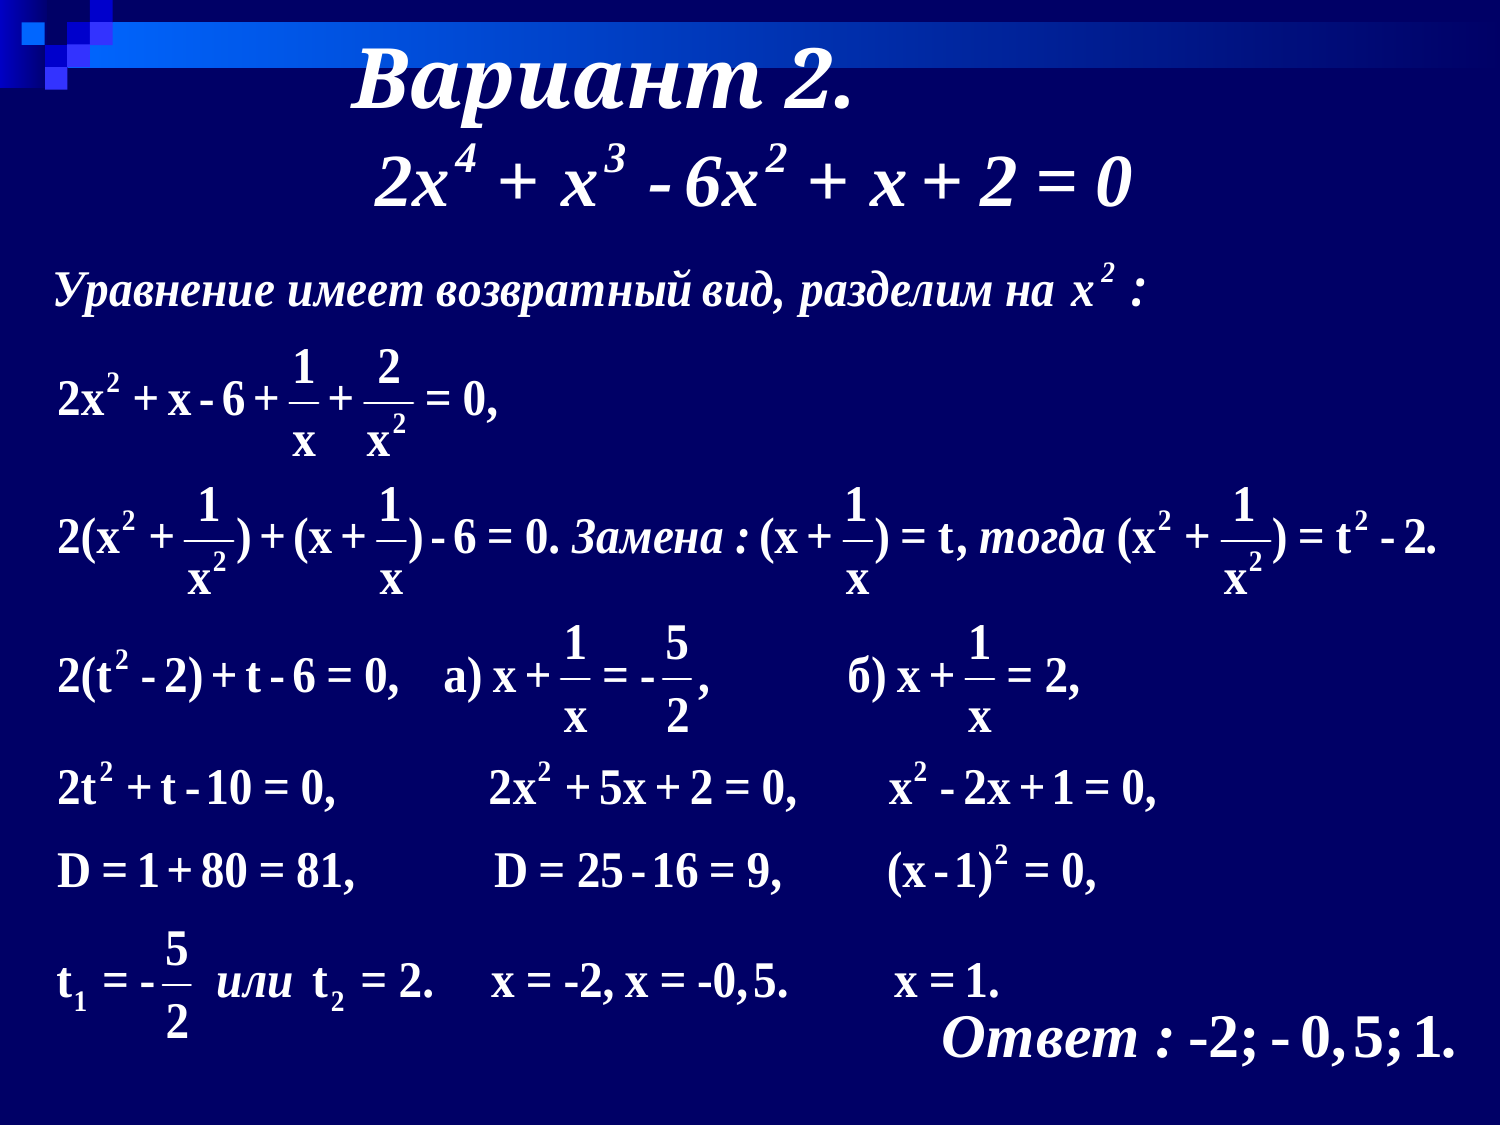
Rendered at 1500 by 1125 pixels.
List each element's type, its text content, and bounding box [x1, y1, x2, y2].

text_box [49, 249, 1447, 1051]
title Вариант 2. [337, 24, 1175, 125]
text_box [362, 124, 1151, 226]
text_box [922, 999, 1466, 1083]
